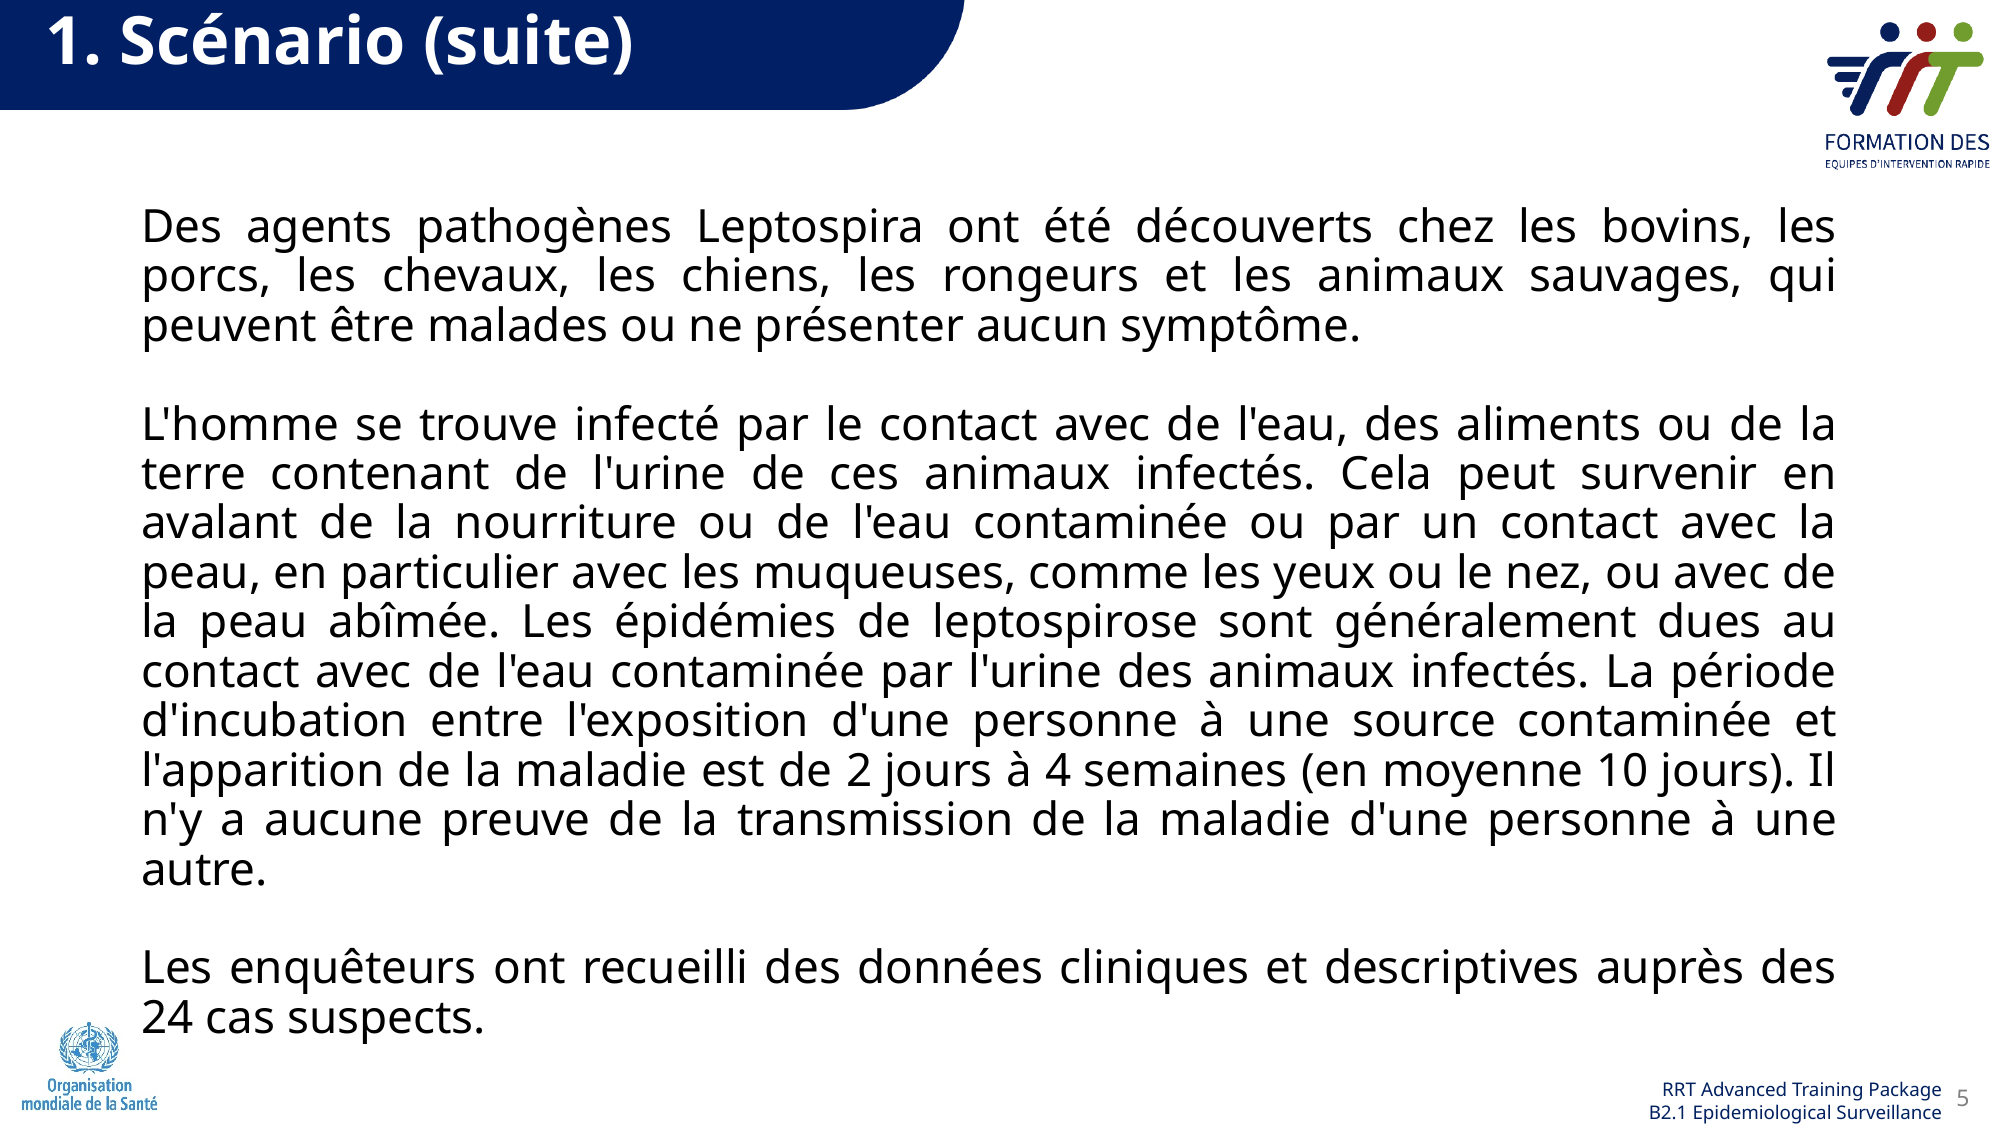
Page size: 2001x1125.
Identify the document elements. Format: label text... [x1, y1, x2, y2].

title 1. Scénario (suite) [37, 0, 813, 107]
list Des agents pathogènes Leptospira ont été découverts chez les bovins, les porcs, les chevaux, les chiens, les rongeurs et les animaux sauvages, qui peuvent être malades ou ne présenter aucun symptôme. L'homme se trouve infecté par le contact avec de l'eau, des aliments ou de la terre contenant de l'urine de ces animaux infectés. Cela peut survenir en avalant de la nourriture ou de l'eau contaminée ou par un contact avec la peau, en particulier avec les muqueuses, comme les yeux ou le nez, ou avec de la peau abîmée. Les épidémies de leptospirose sont généralement dues au contact avec de l'eau contaminée par l'urine des animaux infectés. La période d'incubation entre l'exposition d'une personne à une source contaminée et l'apparition de la maladie est de 2 jours à 4 semaines (en moyenne 10 jours). Il n'y a aucune preuve de la transmission de la maladie d'une personne à une autre. Les enquêteurs ont recueilli des données cliniques et descriptives auprès des 24 cas suspects. [133, 194, 1847, 1078]
picture [20, 1020, 158, 1111]
picture [1825, 21, 1990, 170]
picture [0, 0, 965, 110]
